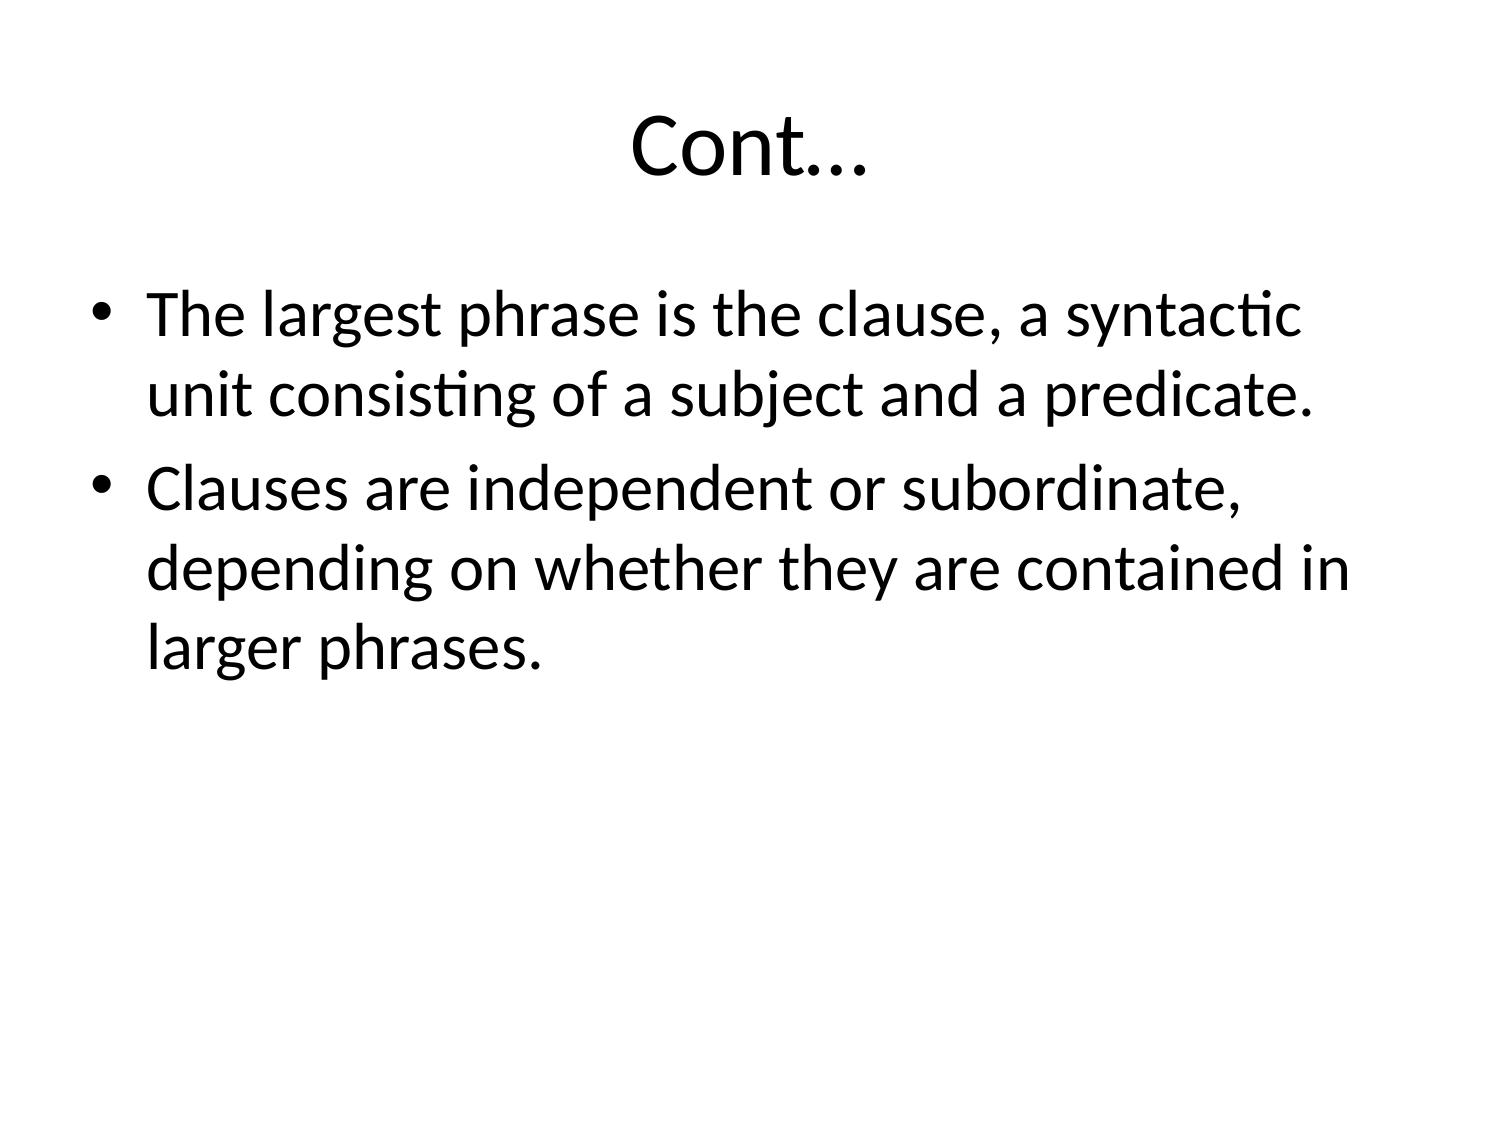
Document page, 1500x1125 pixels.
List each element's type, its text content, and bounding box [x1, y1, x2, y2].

list The largest phrase is the clause, a syntactic unit consisting of a subject and a predicate. Clauses are independent or subordinate, depending on whether they are contained in larger phrases. [75, 262, 1425, 1005]
title Cont… [75, 45, 1425, 233]
